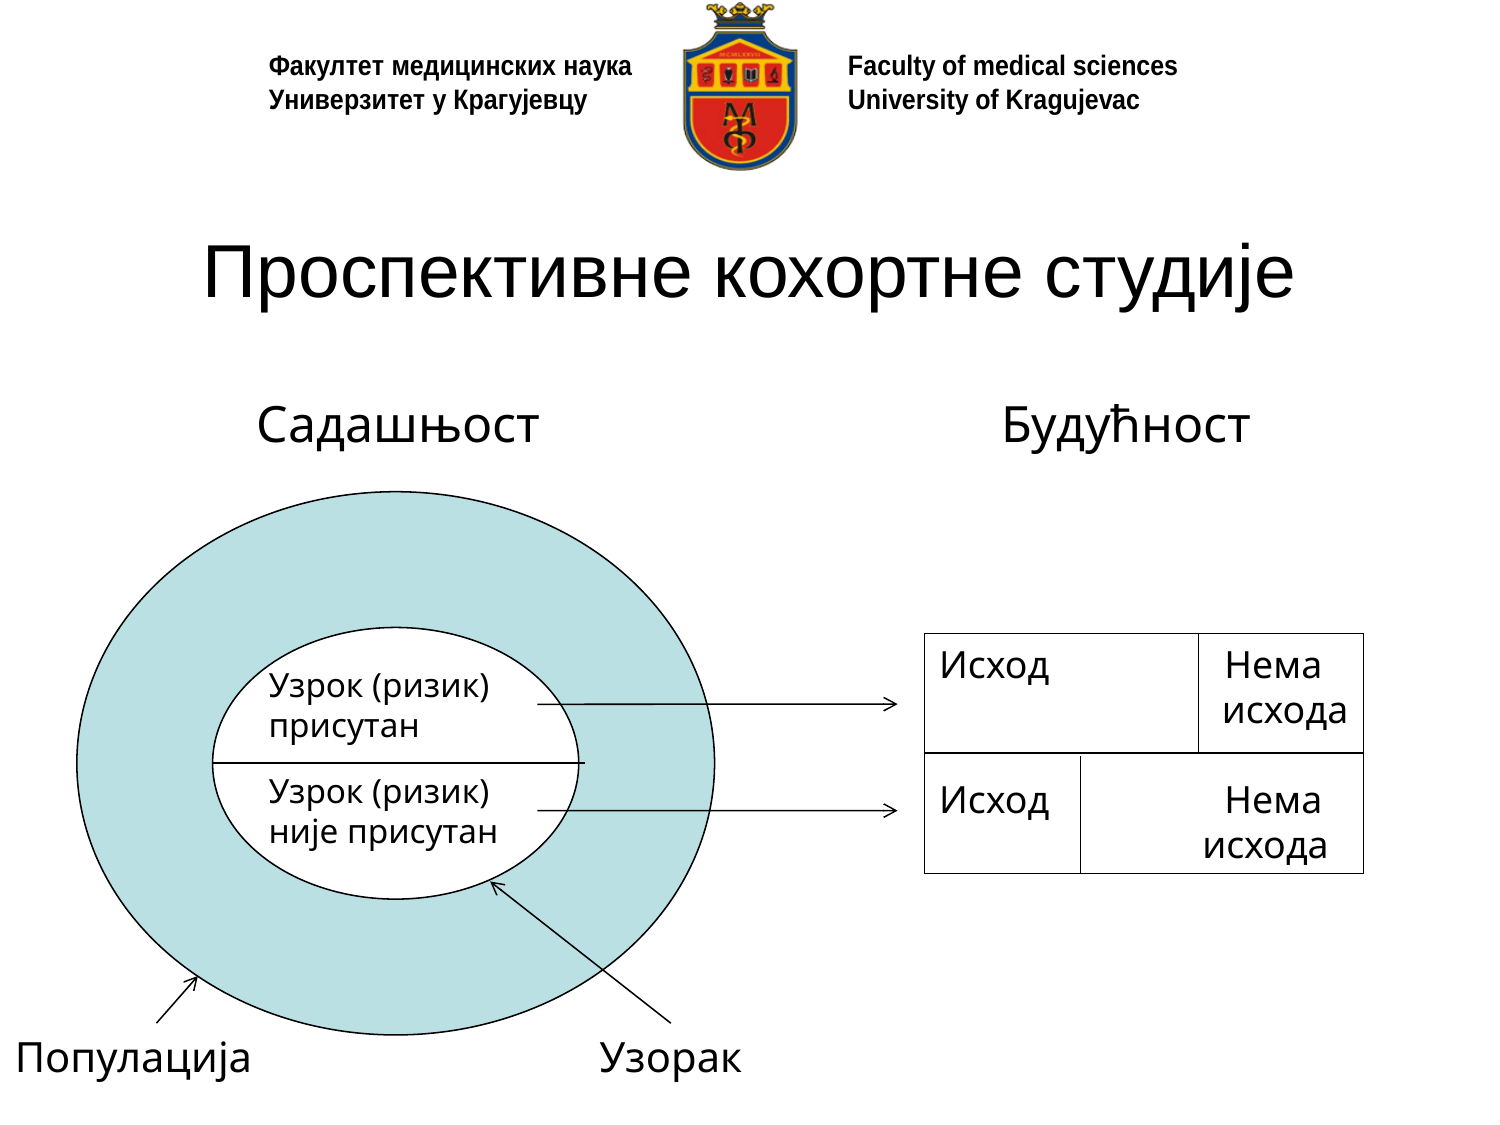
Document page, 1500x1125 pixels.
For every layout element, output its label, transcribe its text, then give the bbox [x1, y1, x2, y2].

text_box Узрок (ризик) присутан [253, 656, 538, 752]
text_box Исход Нема исхода Исход Нема исхода [1199, 633, 1364, 753]
text_box [76, 491, 707, 1035]
text_box Популација [0, 1023, 313, 1088]
text_box Исход Нема исхода Исход Нема исхода [924, 763, 1076, 873]
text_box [489, 881, 671, 1024]
text_box Будућност [986, 385, 1282, 461]
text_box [537, 703, 898, 708]
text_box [156, 975, 199, 1024]
text_box [491, 821, 708, 893]
text_box [566, 715, 715, 809]
title Проспективне кохортне студије [74, 173, 1426, 362]
text_box Садашњост [241, 385, 556, 461]
text_box Исход Нема исхода Исход Нема исхода [1086, 763, 1364, 873]
text_box Узорак [584, 1023, 758, 1088]
text_box Исход Нема исхода Исход Нема исхода [924, 633, 1198, 752]
text_box Узрок (ризик) није присутан [253, 771, 538, 858]
